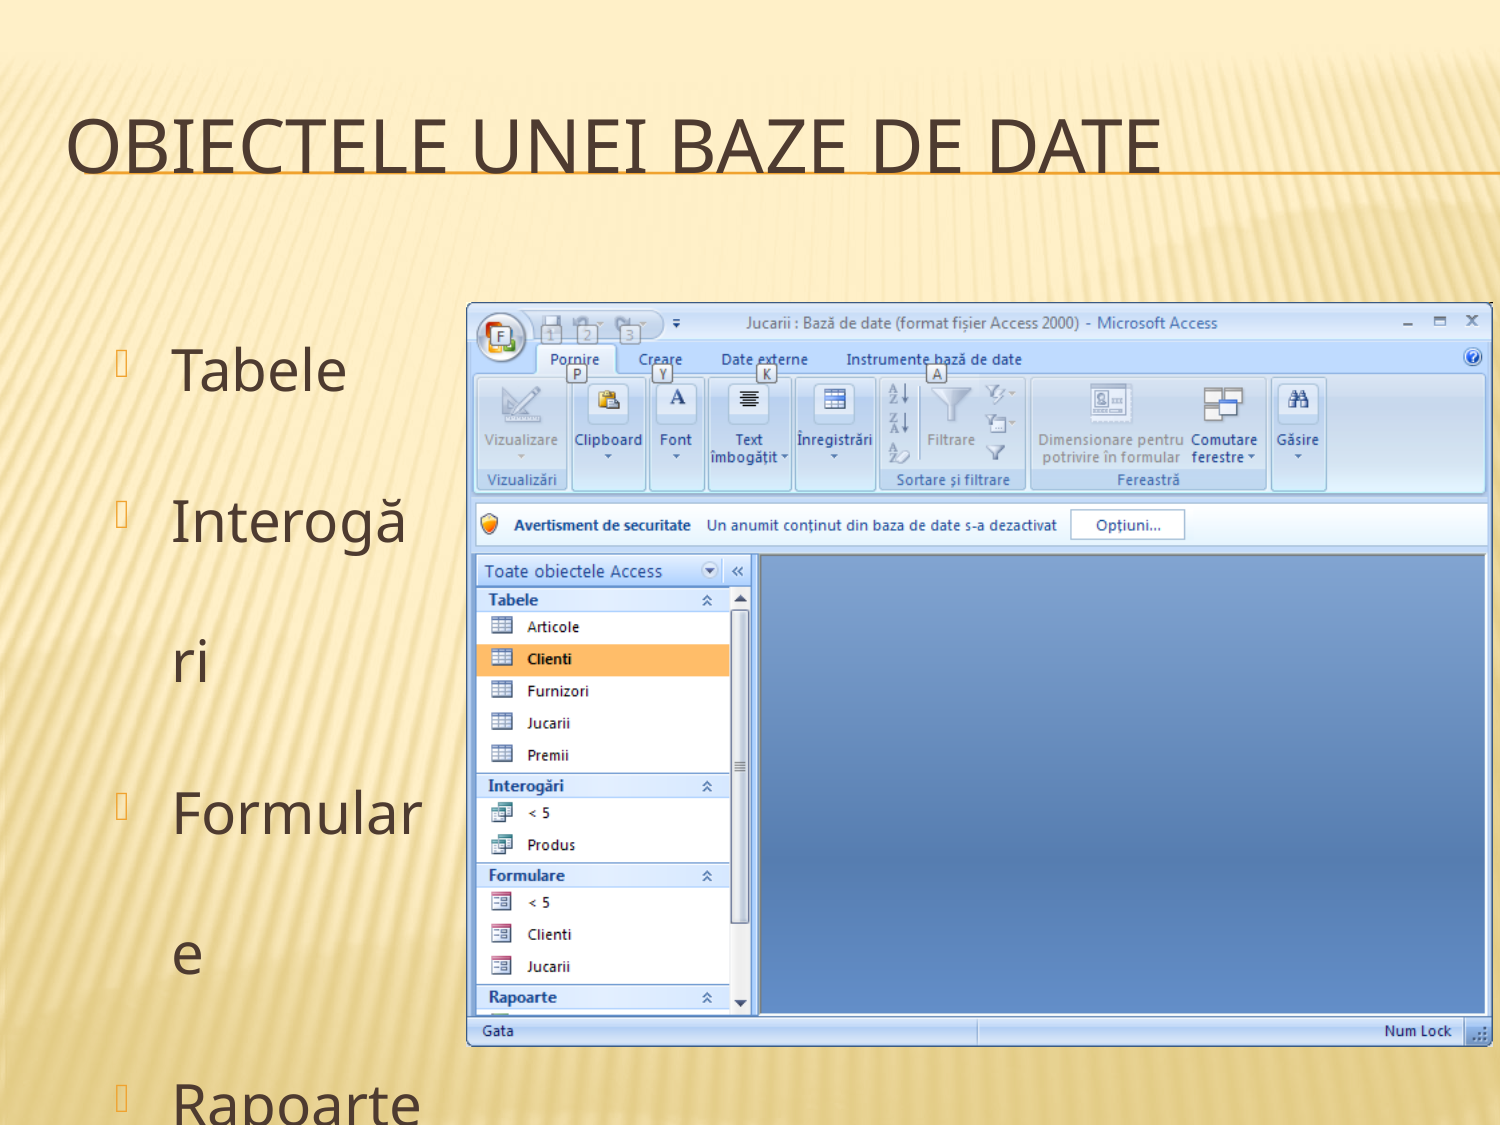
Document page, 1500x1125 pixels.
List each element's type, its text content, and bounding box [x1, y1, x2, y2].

title Obiectele unei baze de date [49, 75, 1475, 213]
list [466, 302, 1493, 1048]
list Tabele Interogări Formulare Rapoarte [100, 255, 443, 998]
